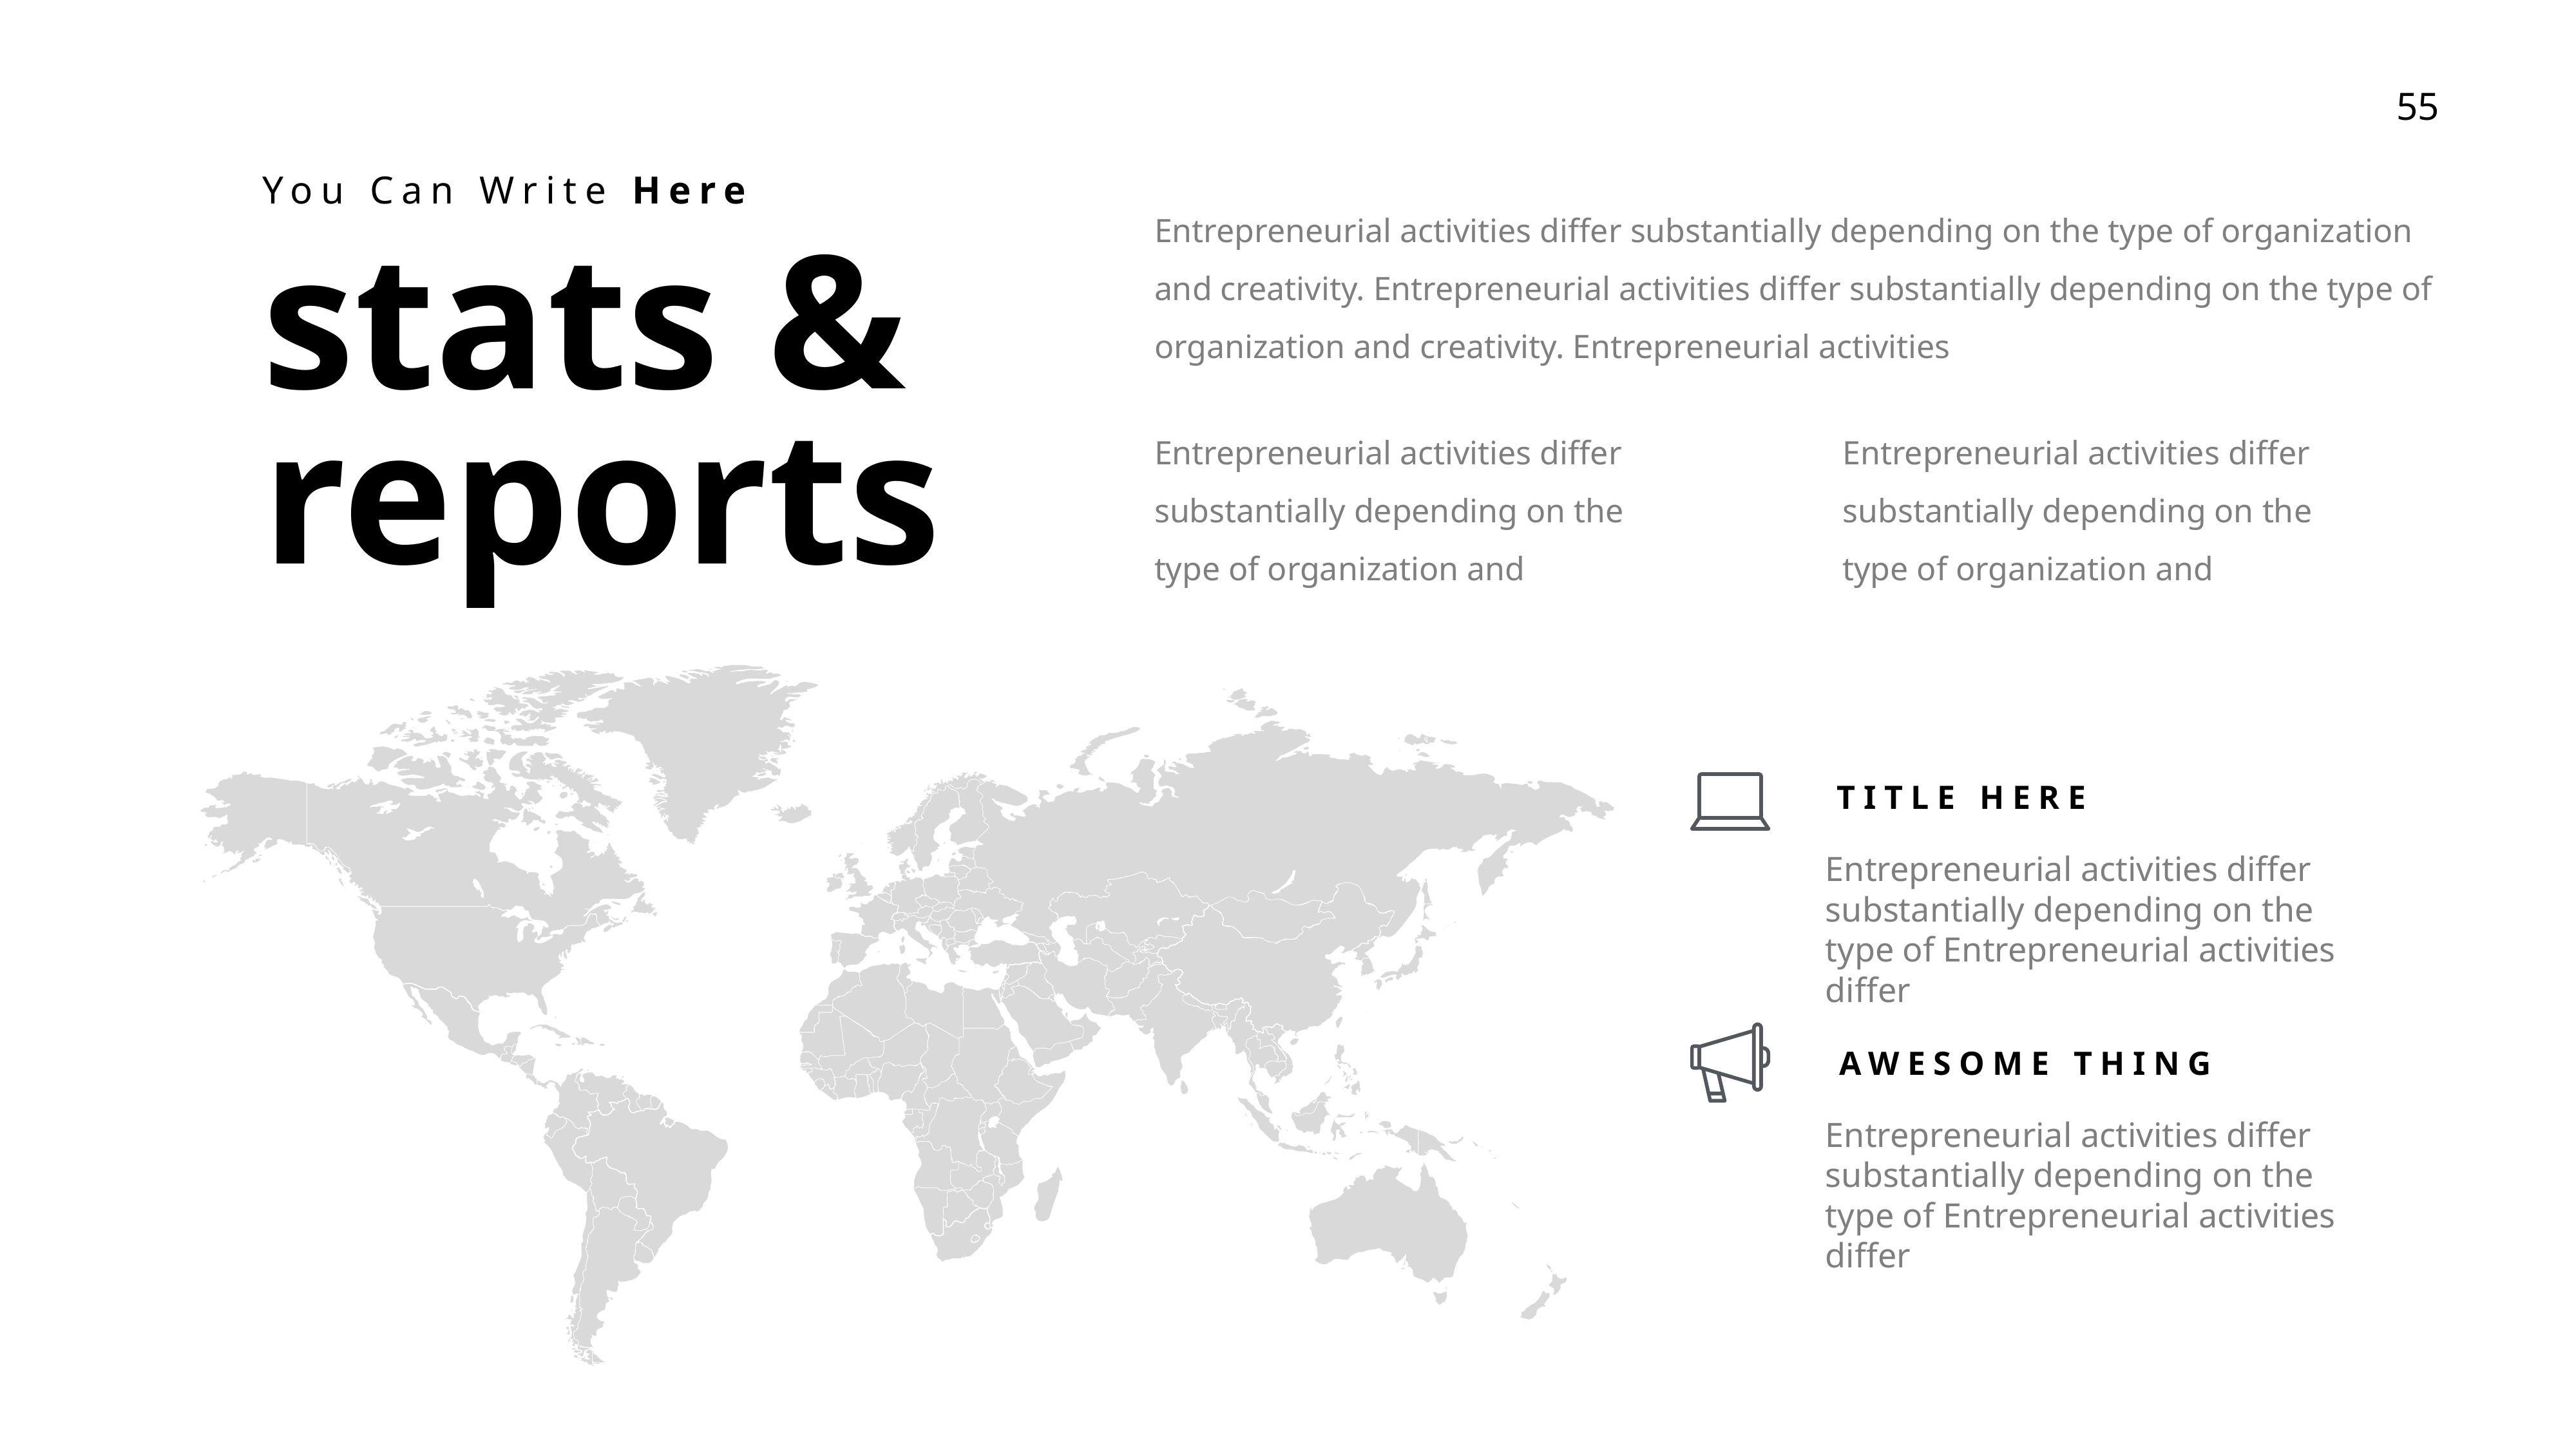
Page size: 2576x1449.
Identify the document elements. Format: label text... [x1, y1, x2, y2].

text_box Entrepreneurial activities differ substantially depending on the type of Entrepreneurial activities differ [1816, 843, 2401, 1014]
text_box Entrepreneurial activities differ substantially depending on the type of Entrepreneurial activities differ [1816, 1108, 2401, 1280]
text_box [196, 665, 1617, 1367]
text_box [1690, 1022, 1771, 1103]
text_box You Can Write Here [253, 161, 908, 216]
text_box Entrepreneurial activities differ substantially depending on the type of organization and [1833, 408, 2392, 592]
text_box TITLE HERE [1827, 772, 2096, 820]
text_box Entrepreneurial activities differ substantially depending on the type of organization and [1145, 408, 1704, 592]
text_box AWESOME THING [1829, 1038, 2222, 1086]
text_box [1690, 772, 1771, 831]
text_box Entrepreneurial activities differ substantially depending on the type of organization and creativity. Entrepreneurial activities differ substantially depending on the type of organization and creativity. Entrepreneurial activities [1145, 186, 2447, 370]
text_box stats & reports [253, 245, 1145, 606]
